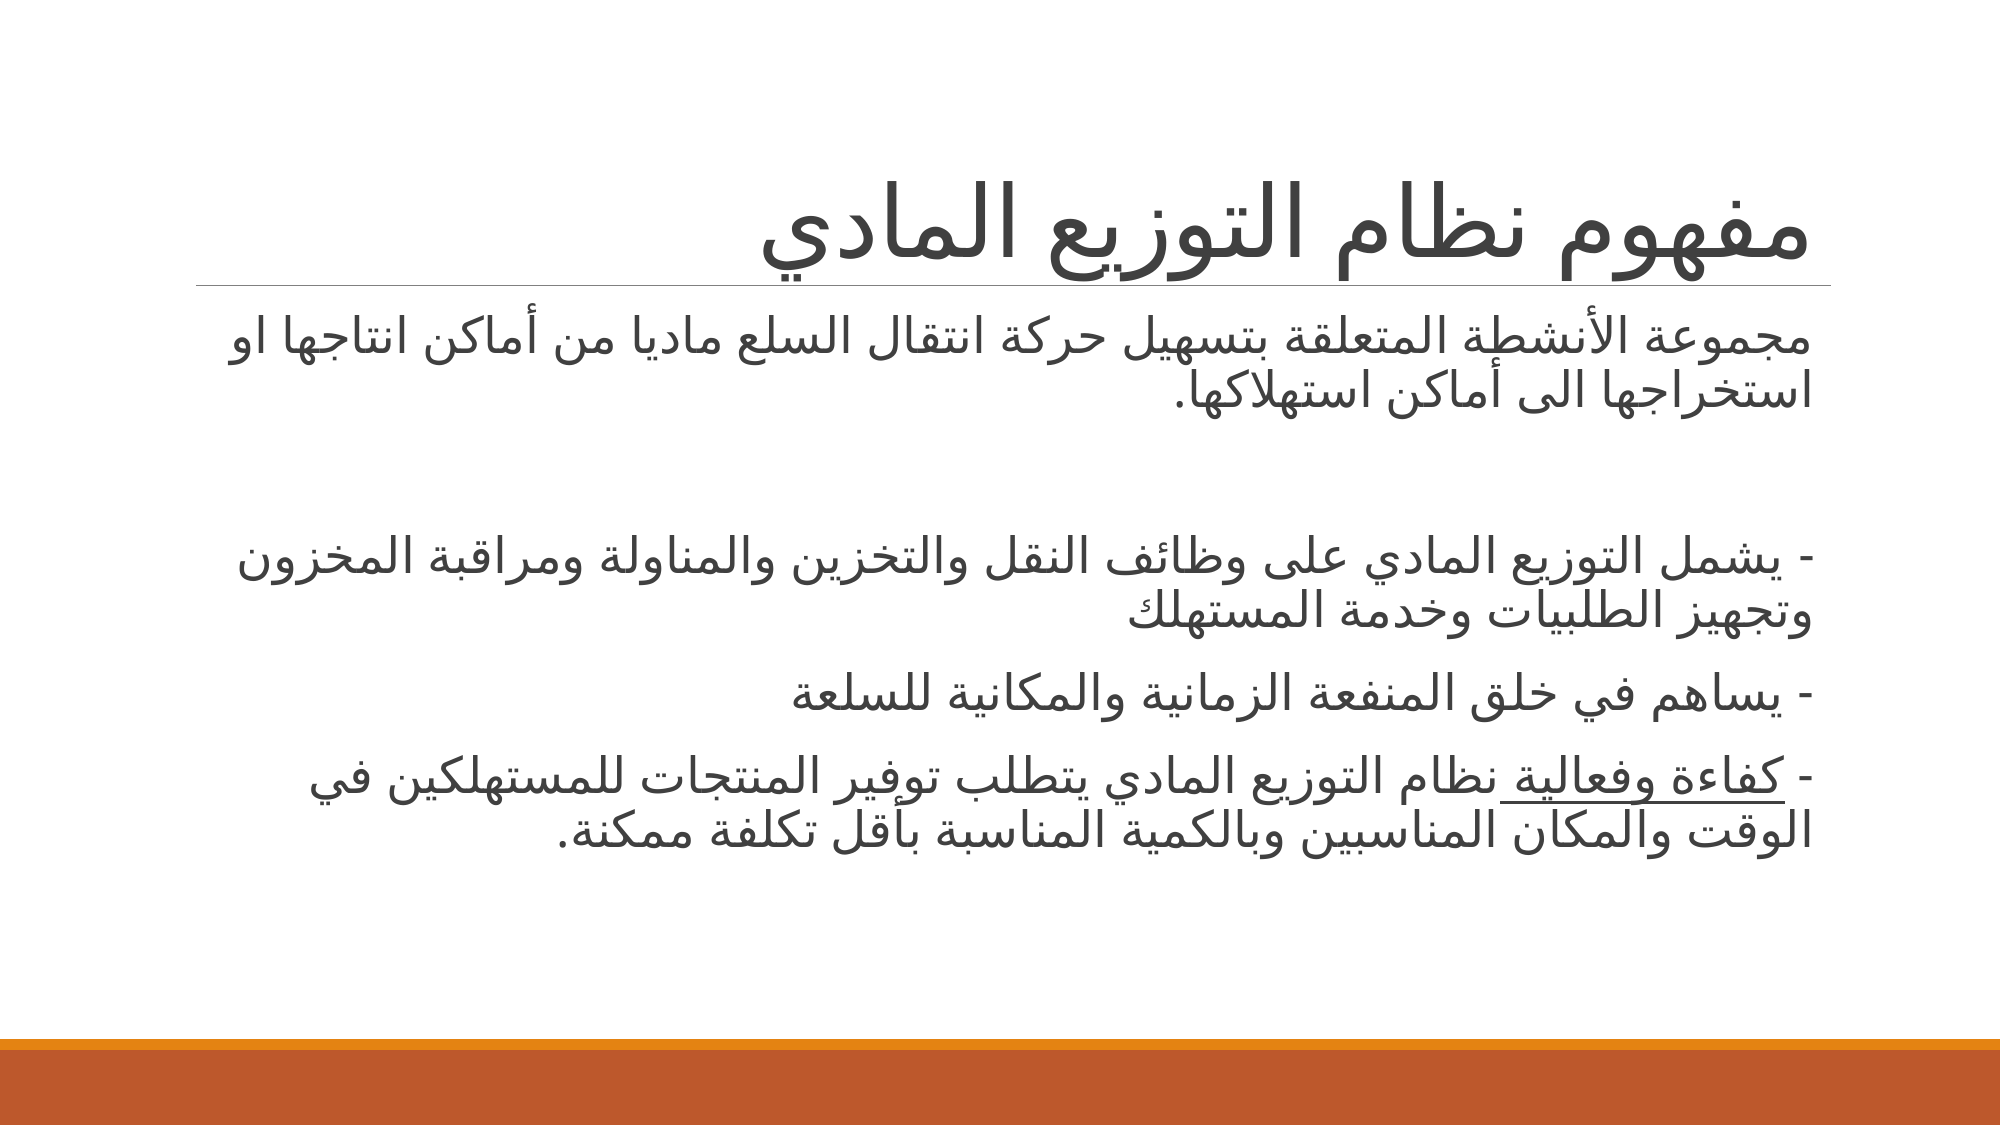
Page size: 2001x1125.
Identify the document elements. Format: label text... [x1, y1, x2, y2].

list مجموعة الأنشطة المتعلقة بتسهيل حركة انتقال السلع ماديا من أماكن انتاجها او استخراجها الى أماكن استهلاكها. - يشمل التوزيع المادي على وظائف النقل والتخزين والمناولة ومراقبة المخزون وتجهيز الطلبيات وخدمة المستهلك - يساهم في خلق المنفعة الزمانية والمكانية للسلعة - كفاءة وفعالية نظام التوزيع المادي يتطلب توفير المنتجات للمستهلكين في الوقت والمكان المناسبين وبالكمية المناسبة بأقل تكلفة ممكنة. [180, 302, 1830, 963]
title مفهوم نظام التوزيع المادي [180, 47, 1830, 285]
